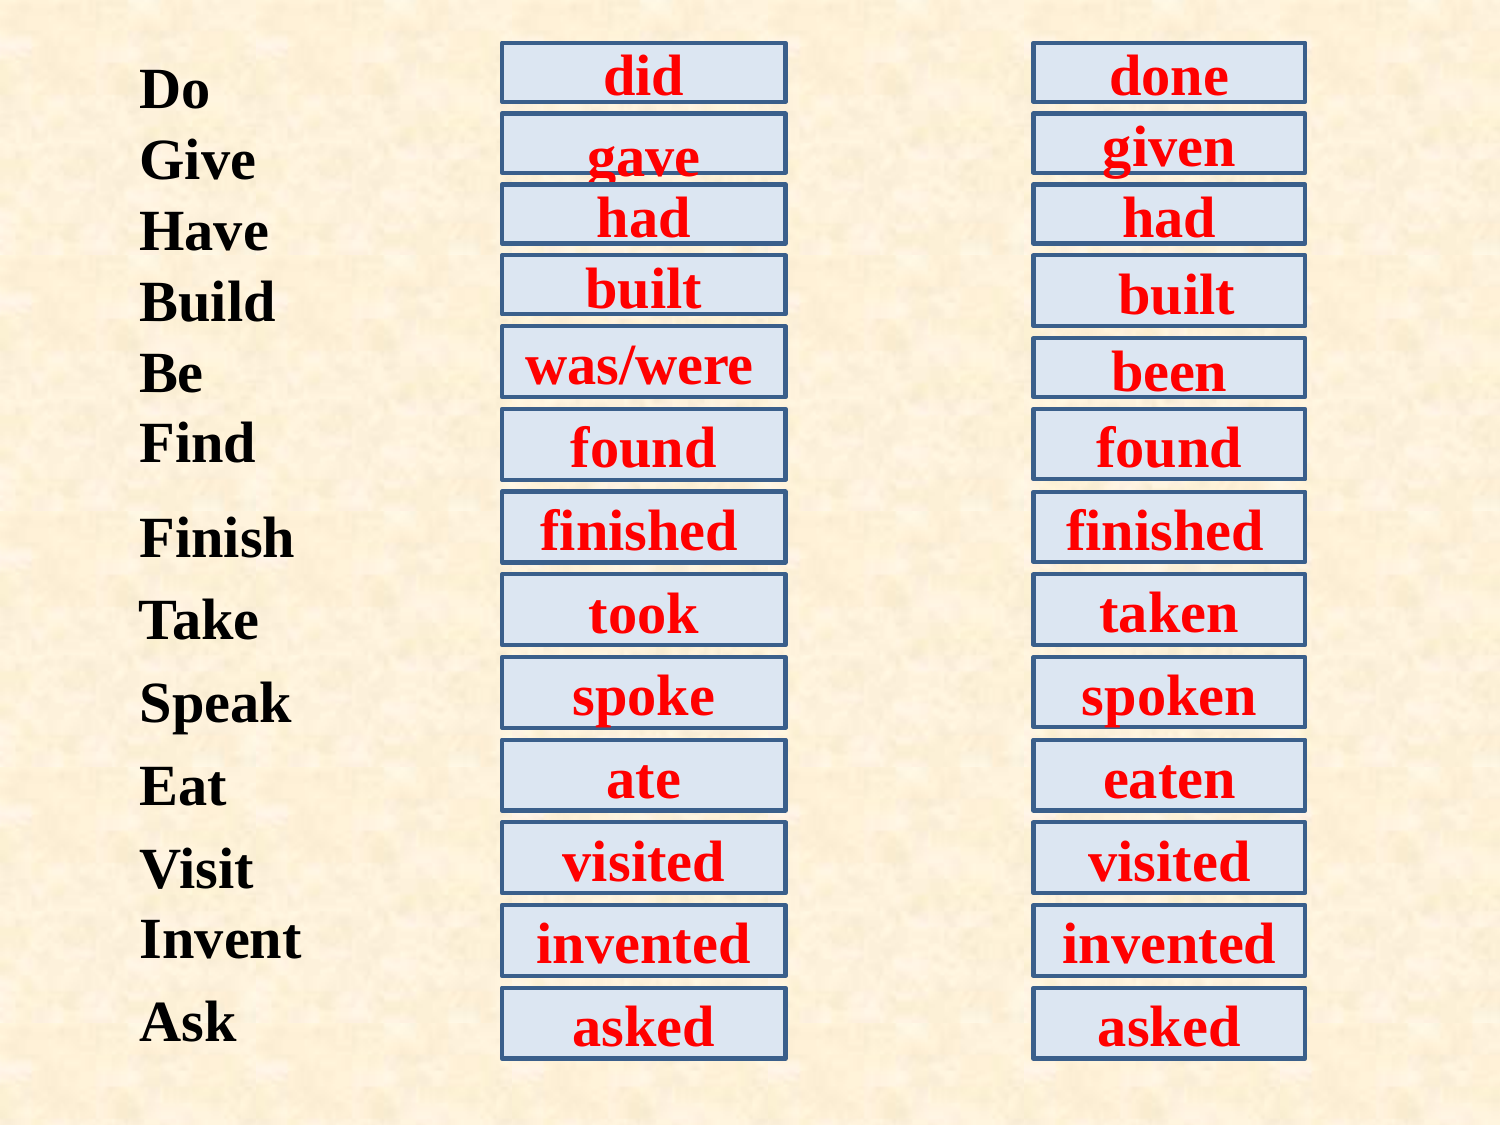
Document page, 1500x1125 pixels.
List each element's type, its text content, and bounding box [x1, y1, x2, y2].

text_box did [501, 42, 786, 102]
text_box spoke [501, 656, 786, 728]
text_box finished [501, 491, 786, 563]
text_box built [501, 255, 786, 315]
text_box spoken [1033, 656, 1306, 728]
text_box Ask [124, 975, 252, 1061]
text_box Invent [125, 893, 317, 978]
text_box Have [124, 184, 284, 255]
text_box eaten [1033, 739, 1306, 811]
text_box had [1033, 184, 1306, 244]
text_box Be [124, 326, 219, 411]
text_box finished [1033, 491, 1306, 562]
text_box found [501, 408, 786, 480]
text_box gave [501, 113, 786, 173]
text_box ate [501, 739, 786, 811]
text_box built [1033, 255, 1306, 327]
text_box Eat [124, 739, 242, 822]
text_box asked [1033, 987, 1306, 1059]
text_box invented [1033, 905, 1306, 976]
text_box asked [501, 987, 786, 1059]
text_box invented [501, 905, 786, 976]
text_box done [1033, 42, 1306, 102]
text_box Find [124, 397, 272, 482]
text_box Visit [124, 822, 270, 908]
text_box had [501, 184, 786, 244]
text_box visited [1033, 822, 1306, 894]
text_box Build [124, 255, 291, 341]
text_box visited [501, 822, 786, 894]
text_box Do [124, 42, 226, 113]
text_box Take [123, 574, 325, 659]
text_box Finish [124, 491, 311, 574]
picture [0, 0, 1500, 1125]
text_box Give [124, 113, 271, 184]
text_box taken [1033, 574, 1306, 645]
text_box given [1033, 113, 1306, 173]
text_box been [1033, 338, 1306, 398]
text_box was/were [501, 326, 786, 398]
text_box Speak [124, 656, 308, 742]
text_box took [501, 574, 786, 646]
text_box found [1033, 408, 1306, 480]
